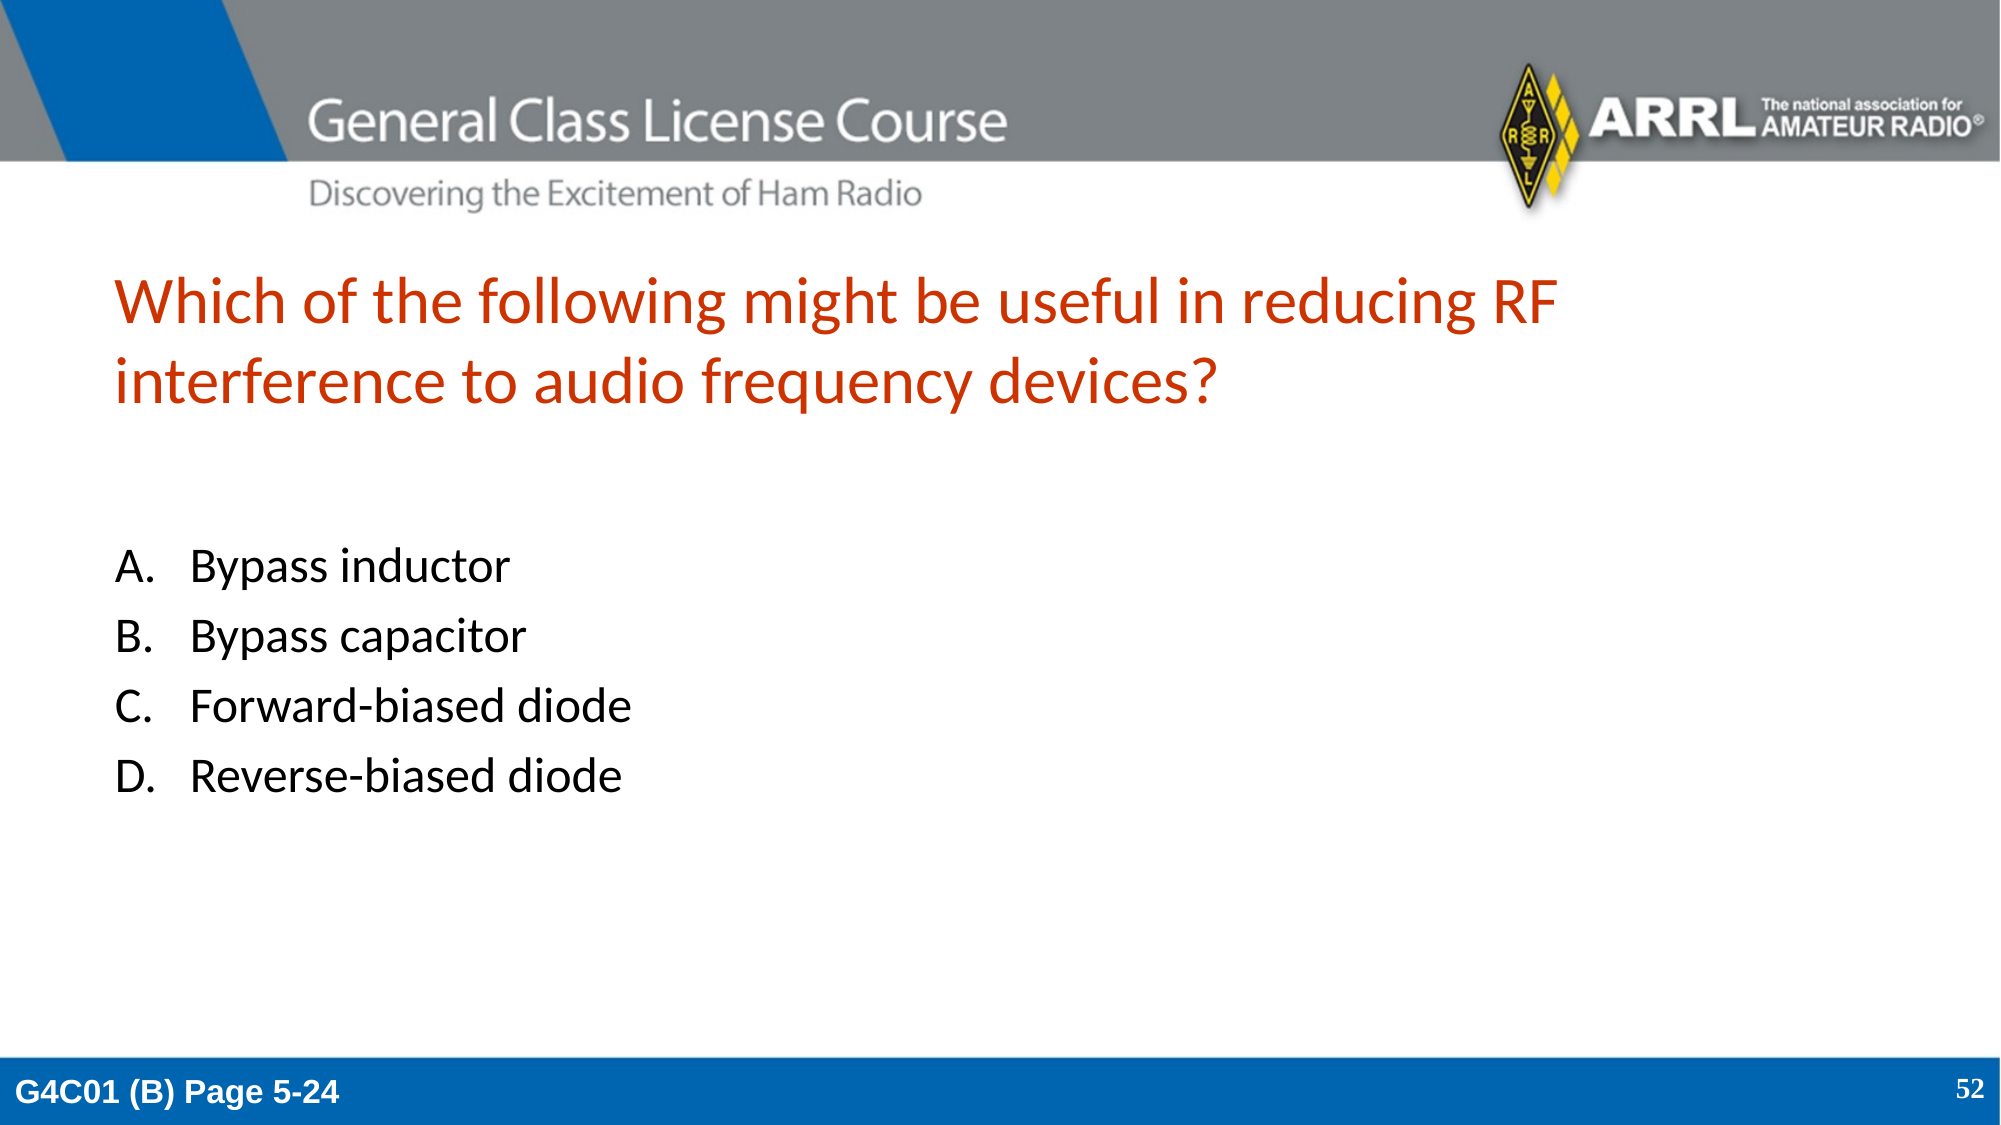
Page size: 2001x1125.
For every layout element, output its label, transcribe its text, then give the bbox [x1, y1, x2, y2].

list Bypass inductor Bypass capacitor Forward-biased diode Reverse-biased diode [99, 525, 1900, 1005]
picture [0, 0, 2001, 1125]
text_box 52 [1875, 1062, 2000, 1113]
text_box G4C01 (B) Page 5-24 [0, 1062, 1313, 1118]
title Which of the following might be useful in reducing RF interference to audio frequency devices? [99, 249, 1900, 468]
